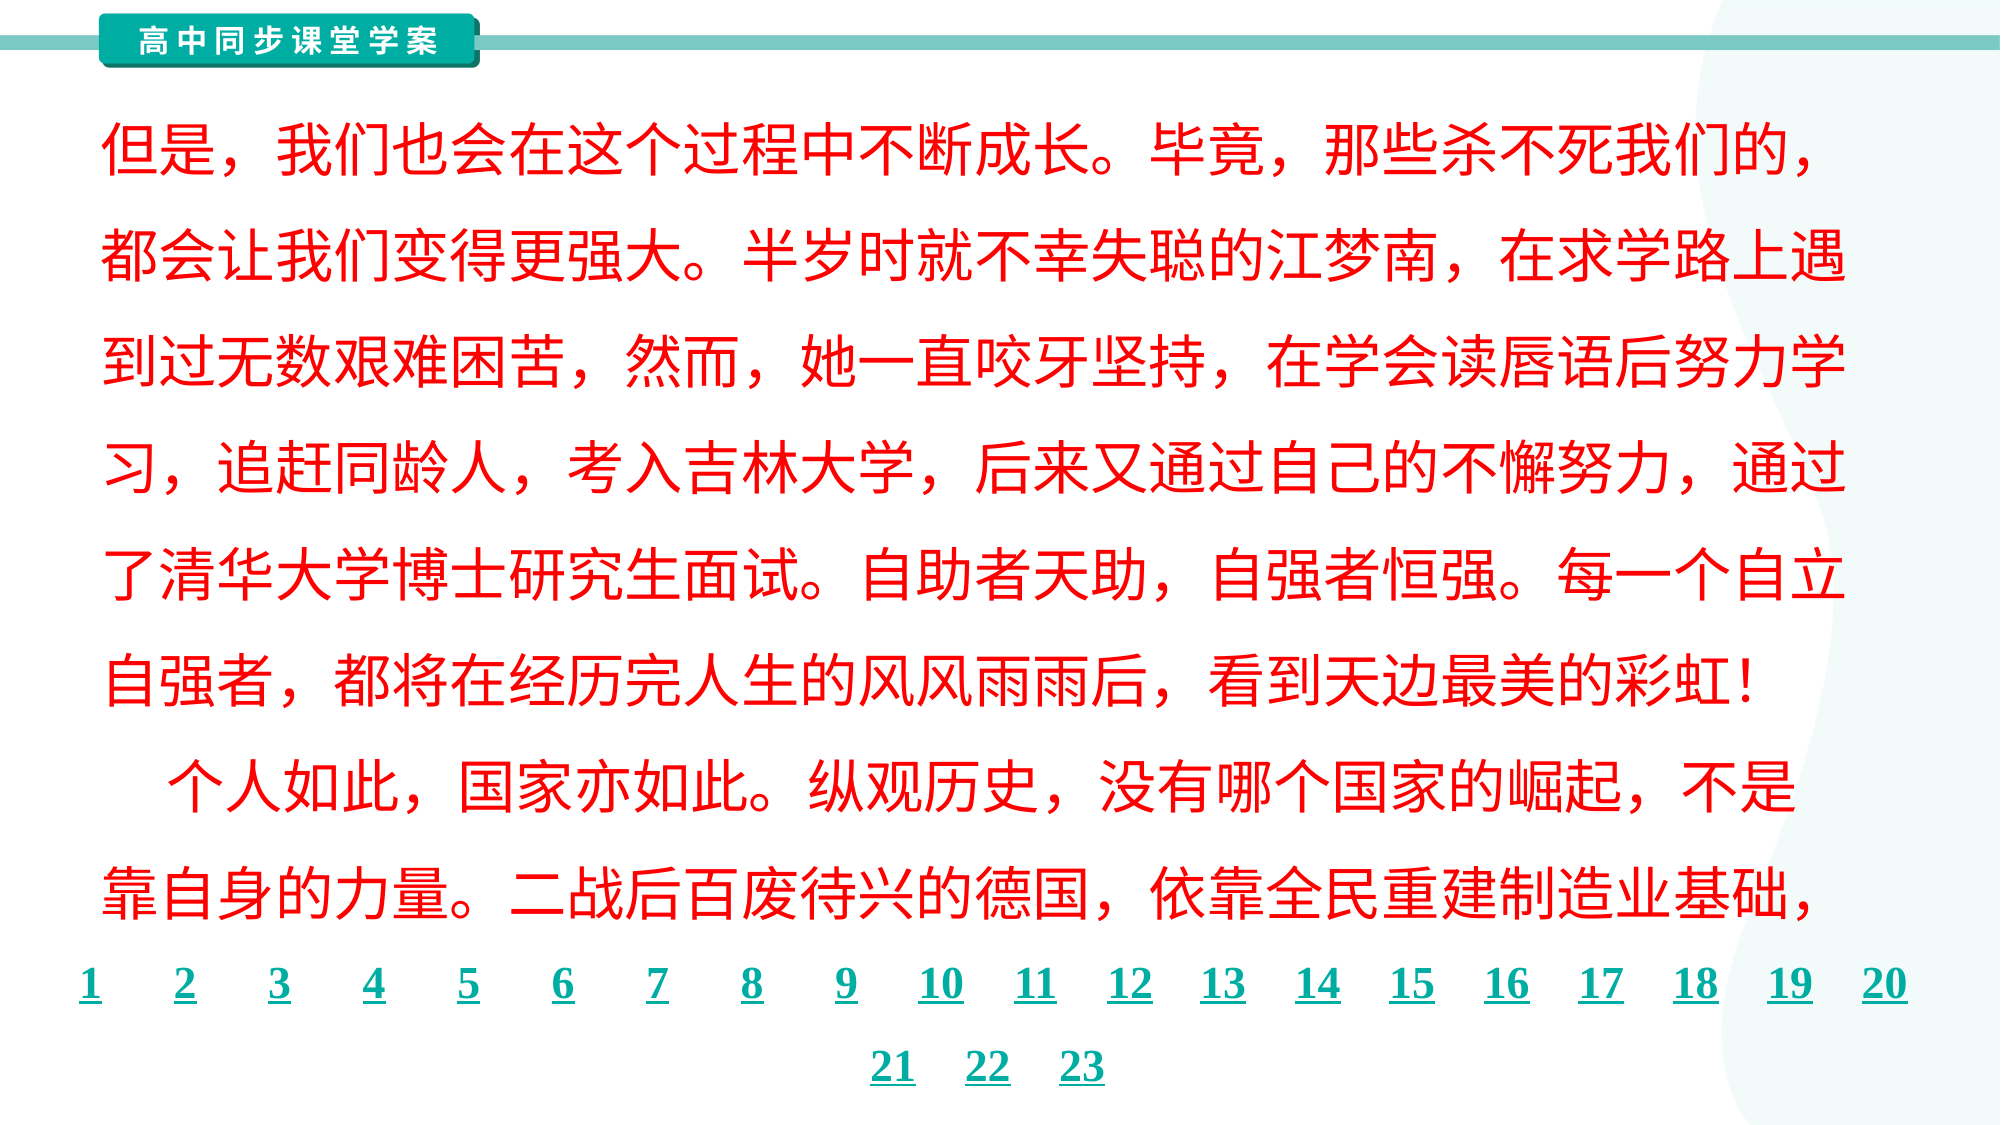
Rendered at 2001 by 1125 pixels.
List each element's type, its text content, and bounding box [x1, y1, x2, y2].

picture [0, 0, 2000, 1125]
text_box 但是，我们也会在这个过程中不断成长。毕竟，那些杀不死我们的， 都会让我们变得更强大。半岁时就不幸失聪的江梦南，在求学路上遇 到过无数艰难困苦，然而，她一直咬牙坚持，在学会读唇语后努力学 习，追赶同龄人，考入吉林大学，后来又通过自己的不懈努力，通过 了清华大学博士研究生面试。自助者天助，自强者恒强。每一个自立 自强者，都将在经历完人生的风风雨雨后，看到天边最美的彩虹！ 个人如此，国家亦如此。纵观历史，没有哪个国家的崛起，不是 靠自身的力量。二战后百废待兴的德国，依靠全民重建制造业基础， [100, 76, 1899, 927]
